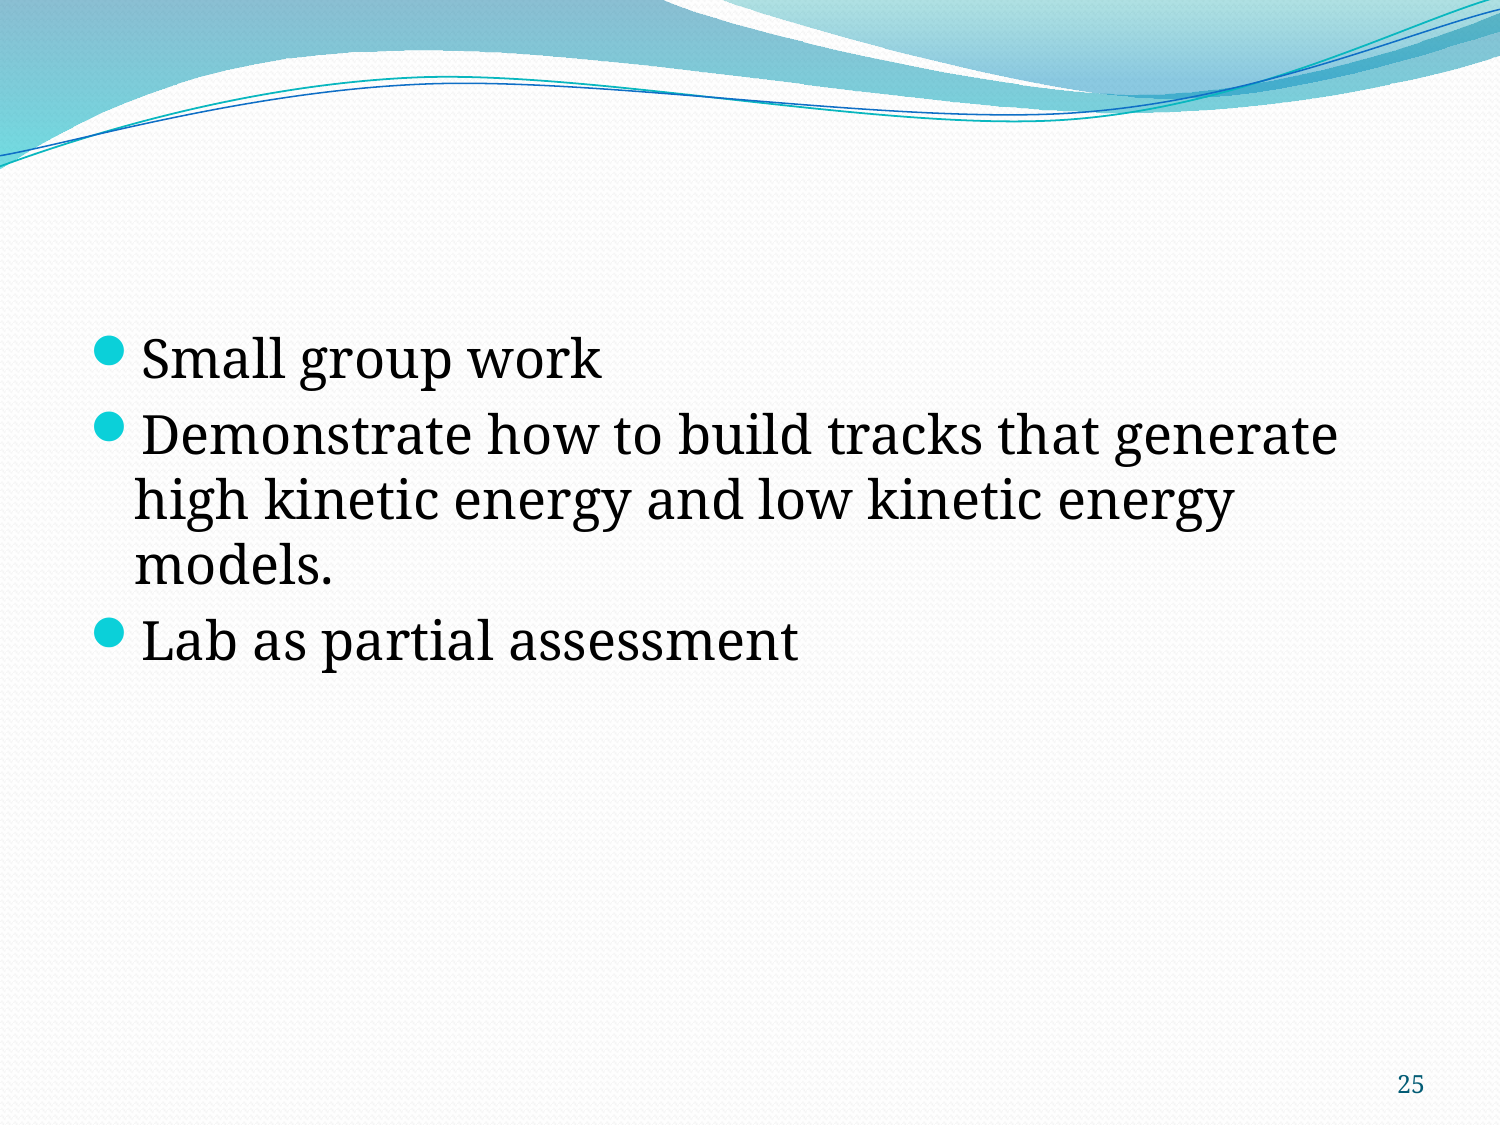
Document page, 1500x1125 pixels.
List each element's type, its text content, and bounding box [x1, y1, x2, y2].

slide_number 25 [1299, 1042, 1425, 1103]
list Small group work Demonstrate how to build tracks that generate high kinetic energy and low kinetic energy models. Lab as partial assessment [75, 317, 1425, 1038]
